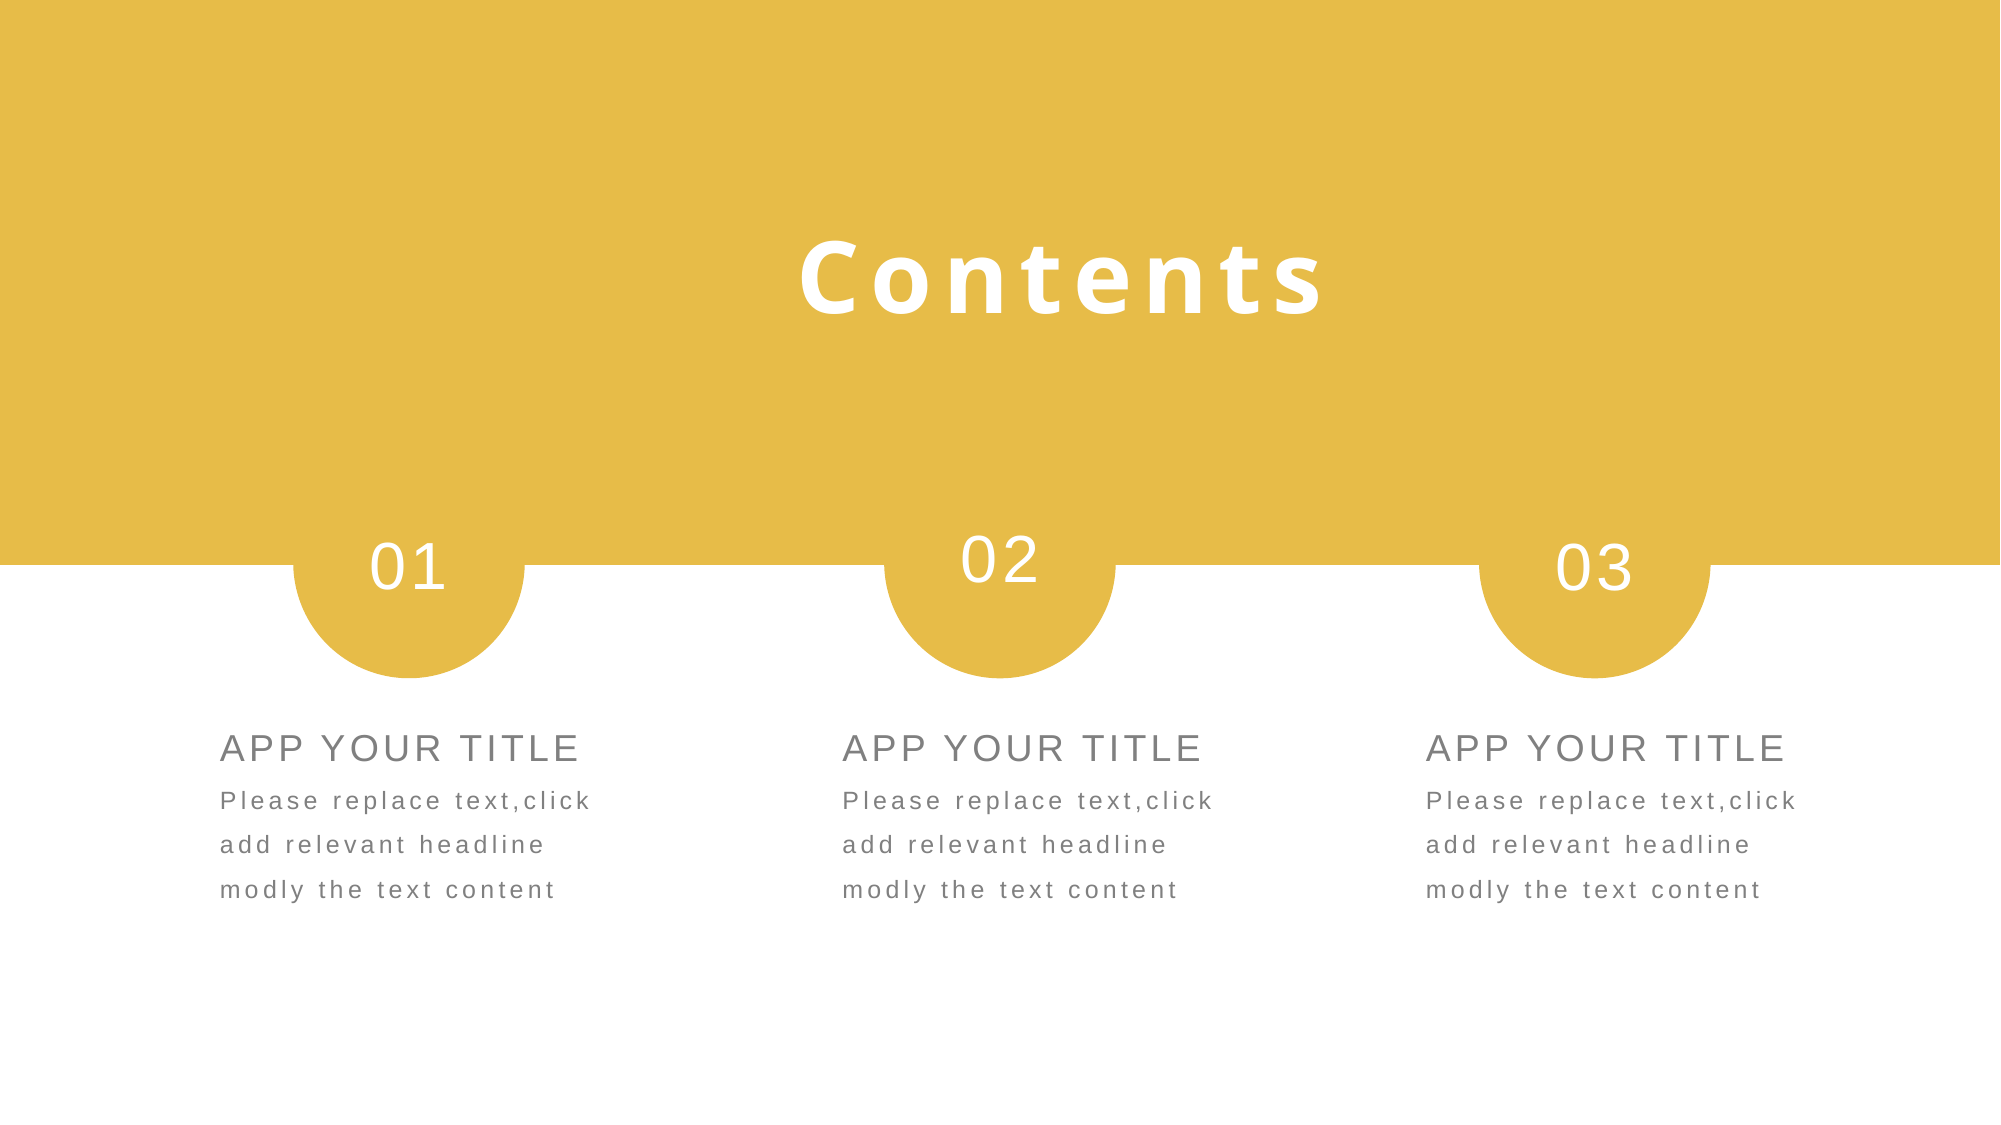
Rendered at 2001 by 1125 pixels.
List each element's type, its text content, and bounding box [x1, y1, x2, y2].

text_box APP YOUR TITLE Please replace text,click add relevant headline modly the text content [827, 566, 1236, 979]
text_box [0, 0, 2000, 566]
text_box [883, 445, 1117, 680]
text_box [1478, 445, 1712, 680]
text_box 03 [1540, 515, 1649, 611]
text_box 02 [945, 508, 1054, 604]
text_box APP YOUR TITLE Please replace text,click add relevant headline modly the text content [205, 419, 613, 979]
text_box 01 [292, 445, 526, 680]
text_box Contents [782, 206, 1388, 341]
text_box APP YOUR TITLE Please replace text,click add relevant headline modly the text content [1411, 419, 1819, 979]
